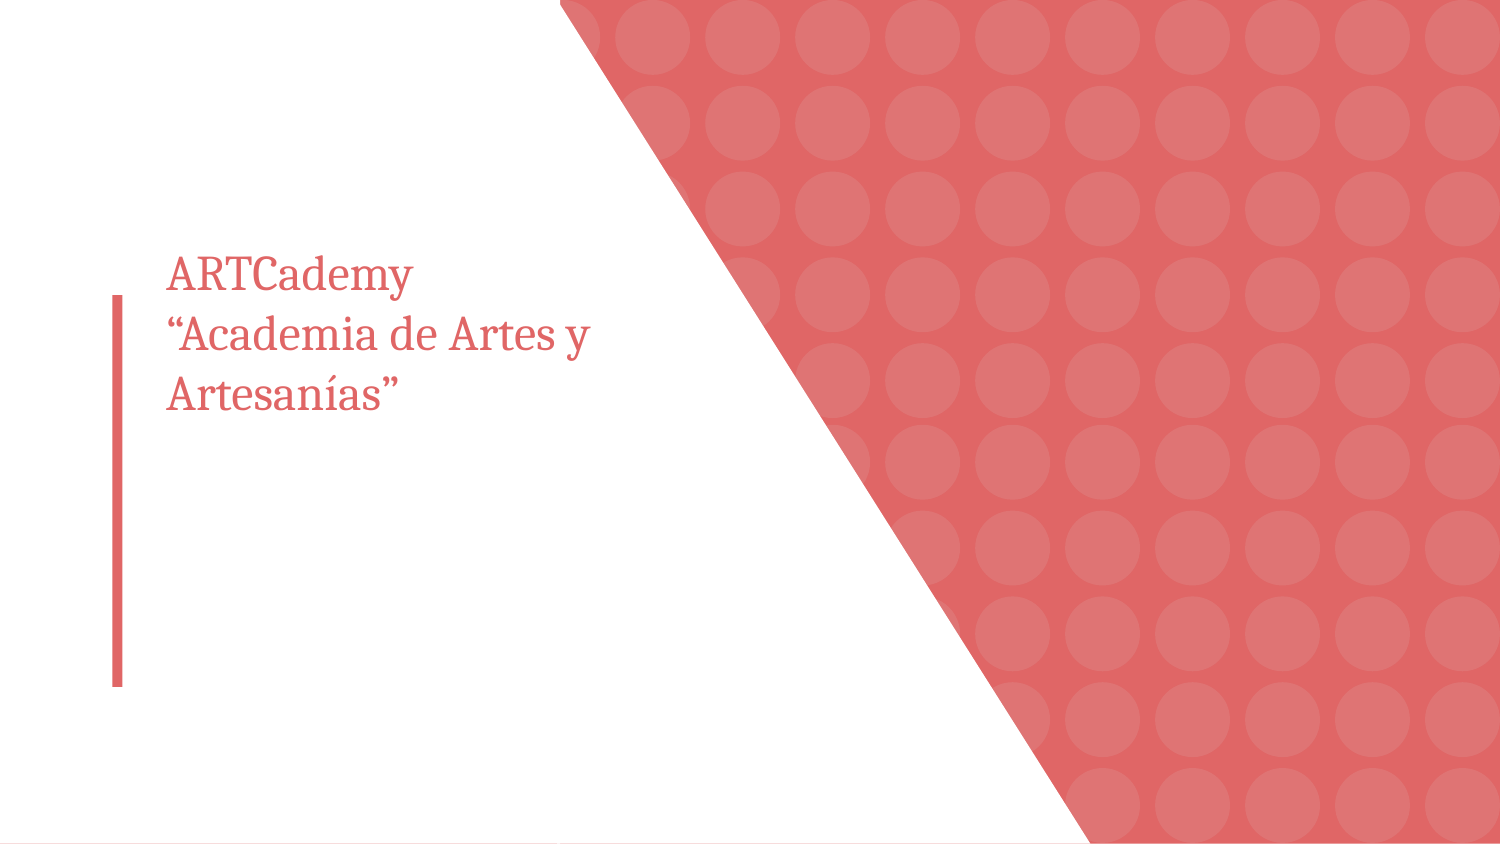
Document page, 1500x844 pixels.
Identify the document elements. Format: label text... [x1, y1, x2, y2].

subtitle [151, 449, 968, 701]
title ARTCademy “Academia de Artes y Artesanías” [151, 330, 785, 436]
